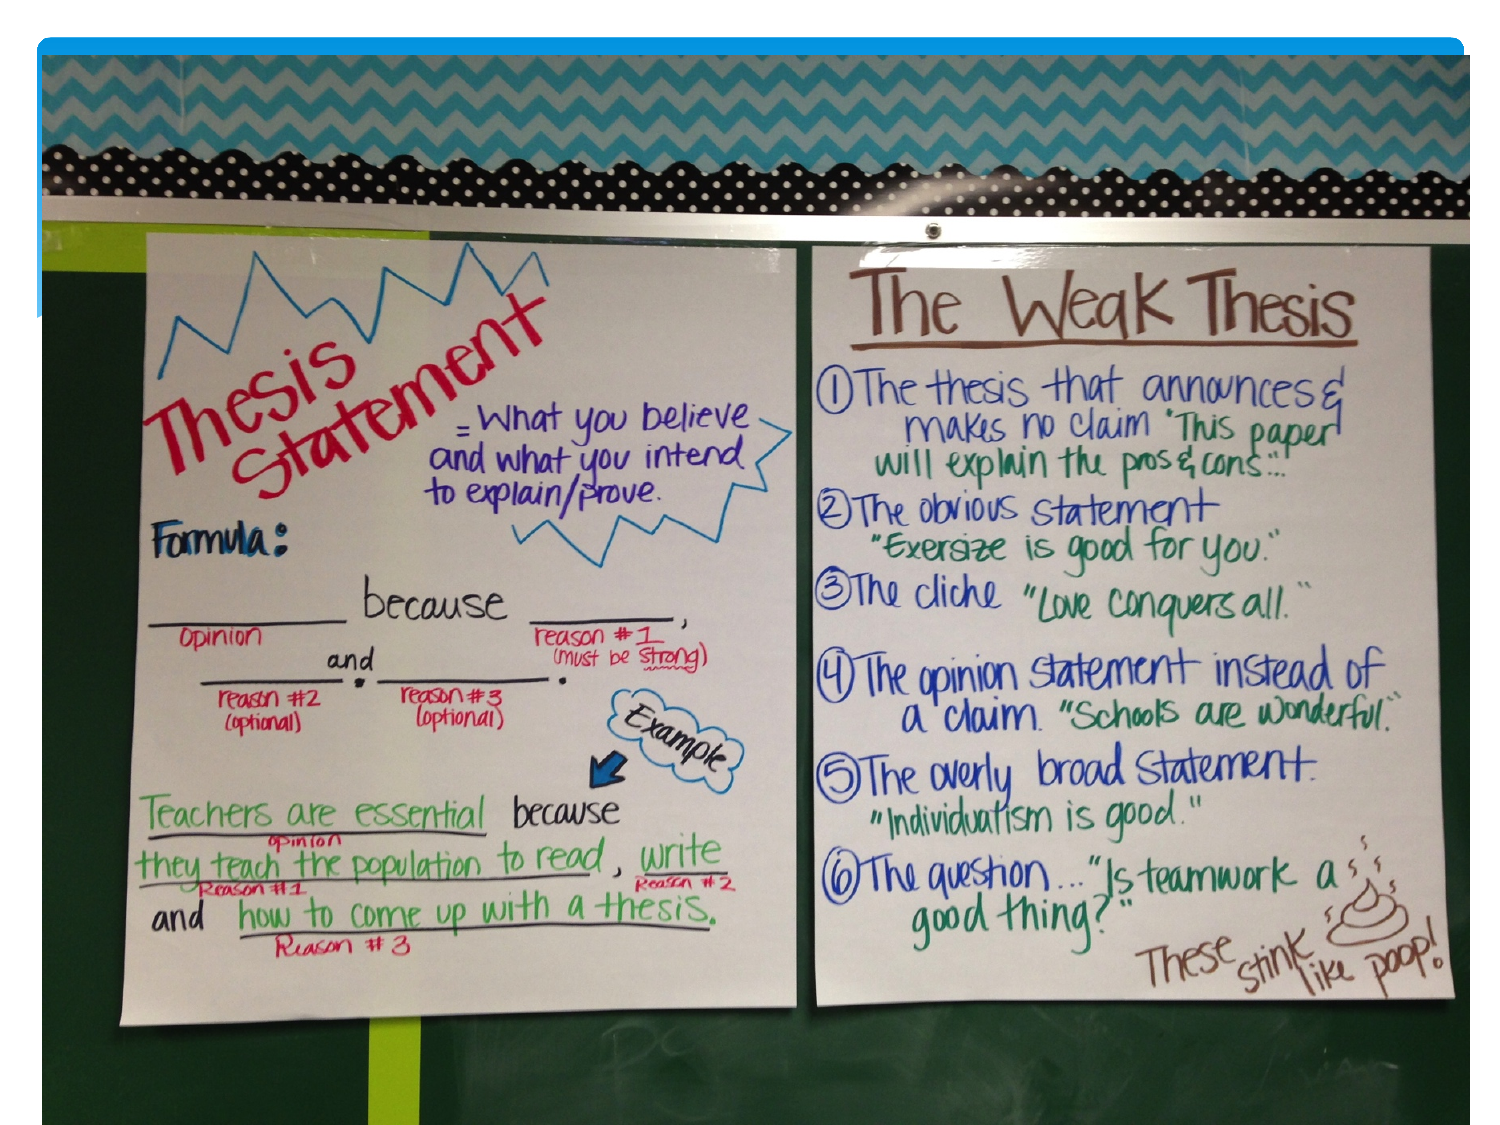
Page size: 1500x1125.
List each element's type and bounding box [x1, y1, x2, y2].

list [0, 55, 1500, 1125]
